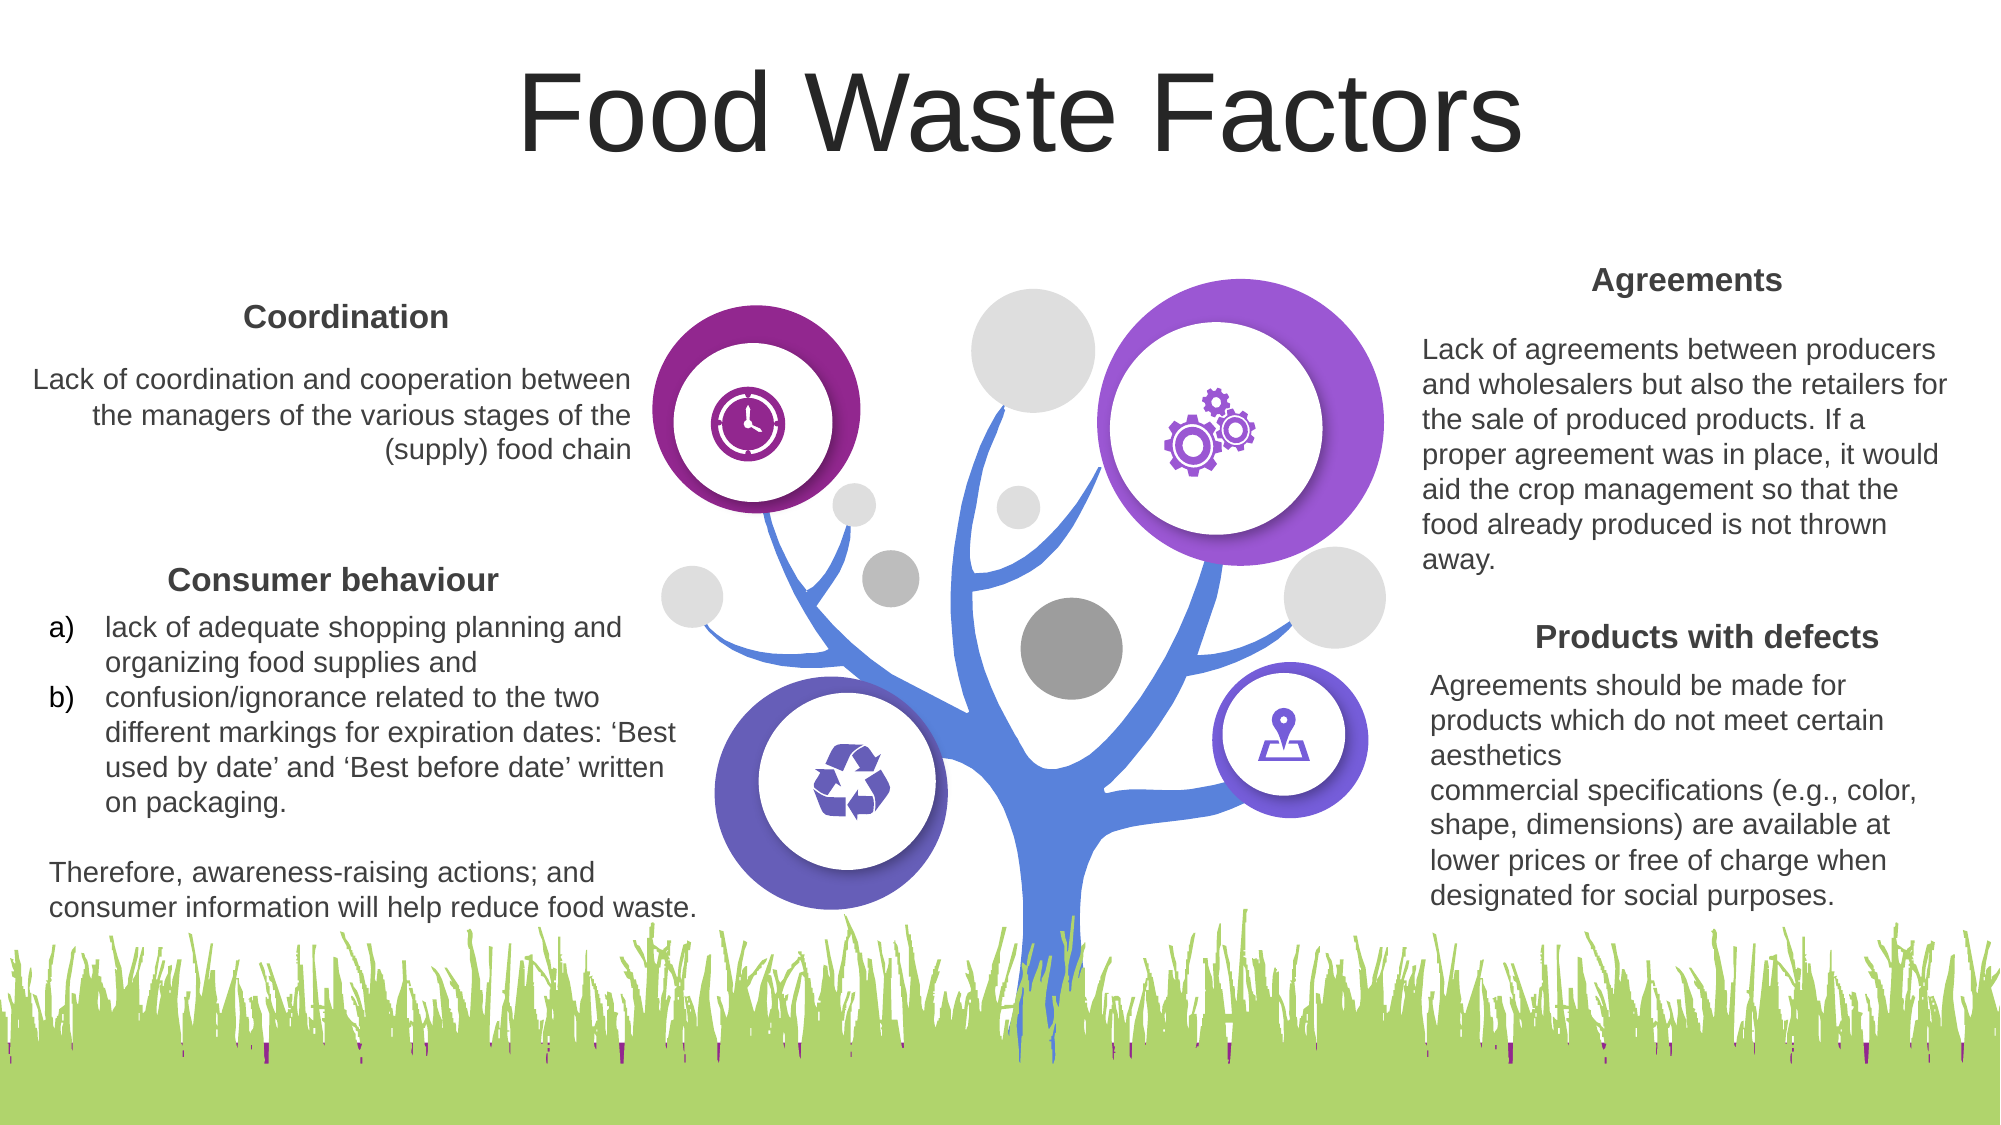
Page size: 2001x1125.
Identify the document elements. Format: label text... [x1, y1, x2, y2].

text_box [1109, 322, 1323, 535]
text_box [1097, 278, 1385, 566]
text_box [1212, 662, 1369, 819]
text_box [1164, 387, 1256, 477]
text_box [862, 550, 920, 608]
text_box [996, 485, 1041, 530]
text_box [720, 405, 1292, 1027]
text_box [673, 343, 833, 502]
text_box [710, 386, 786, 462]
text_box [11, 287, 648, 475]
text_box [1407, 251, 1968, 586]
text_box [1283, 546, 1386, 649]
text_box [1415, 607, 2000, 886]
text_box [720, 676, 947, 910]
text_box [0, 908, 2000, 1125]
text_box [1020, 597, 1123, 700]
text_box [1257, 707, 1310, 761]
text_box [758, 692, 936, 870]
text_box [971, 288, 1096, 413]
text_box [813, 744, 881, 817]
list Food Waste Factors [53, 55, 1952, 175]
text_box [7, 550, 720, 935]
text_box [832, 483, 877, 527]
text_box [1222, 672, 1346, 796]
text_box [652, 305, 861, 506]
text_box [720, 583, 724, 611]
text_box [1017, 992, 1023, 1060]
text_box [1050, 1024, 1056, 1061]
text_box [847, 769, 891, 821]
